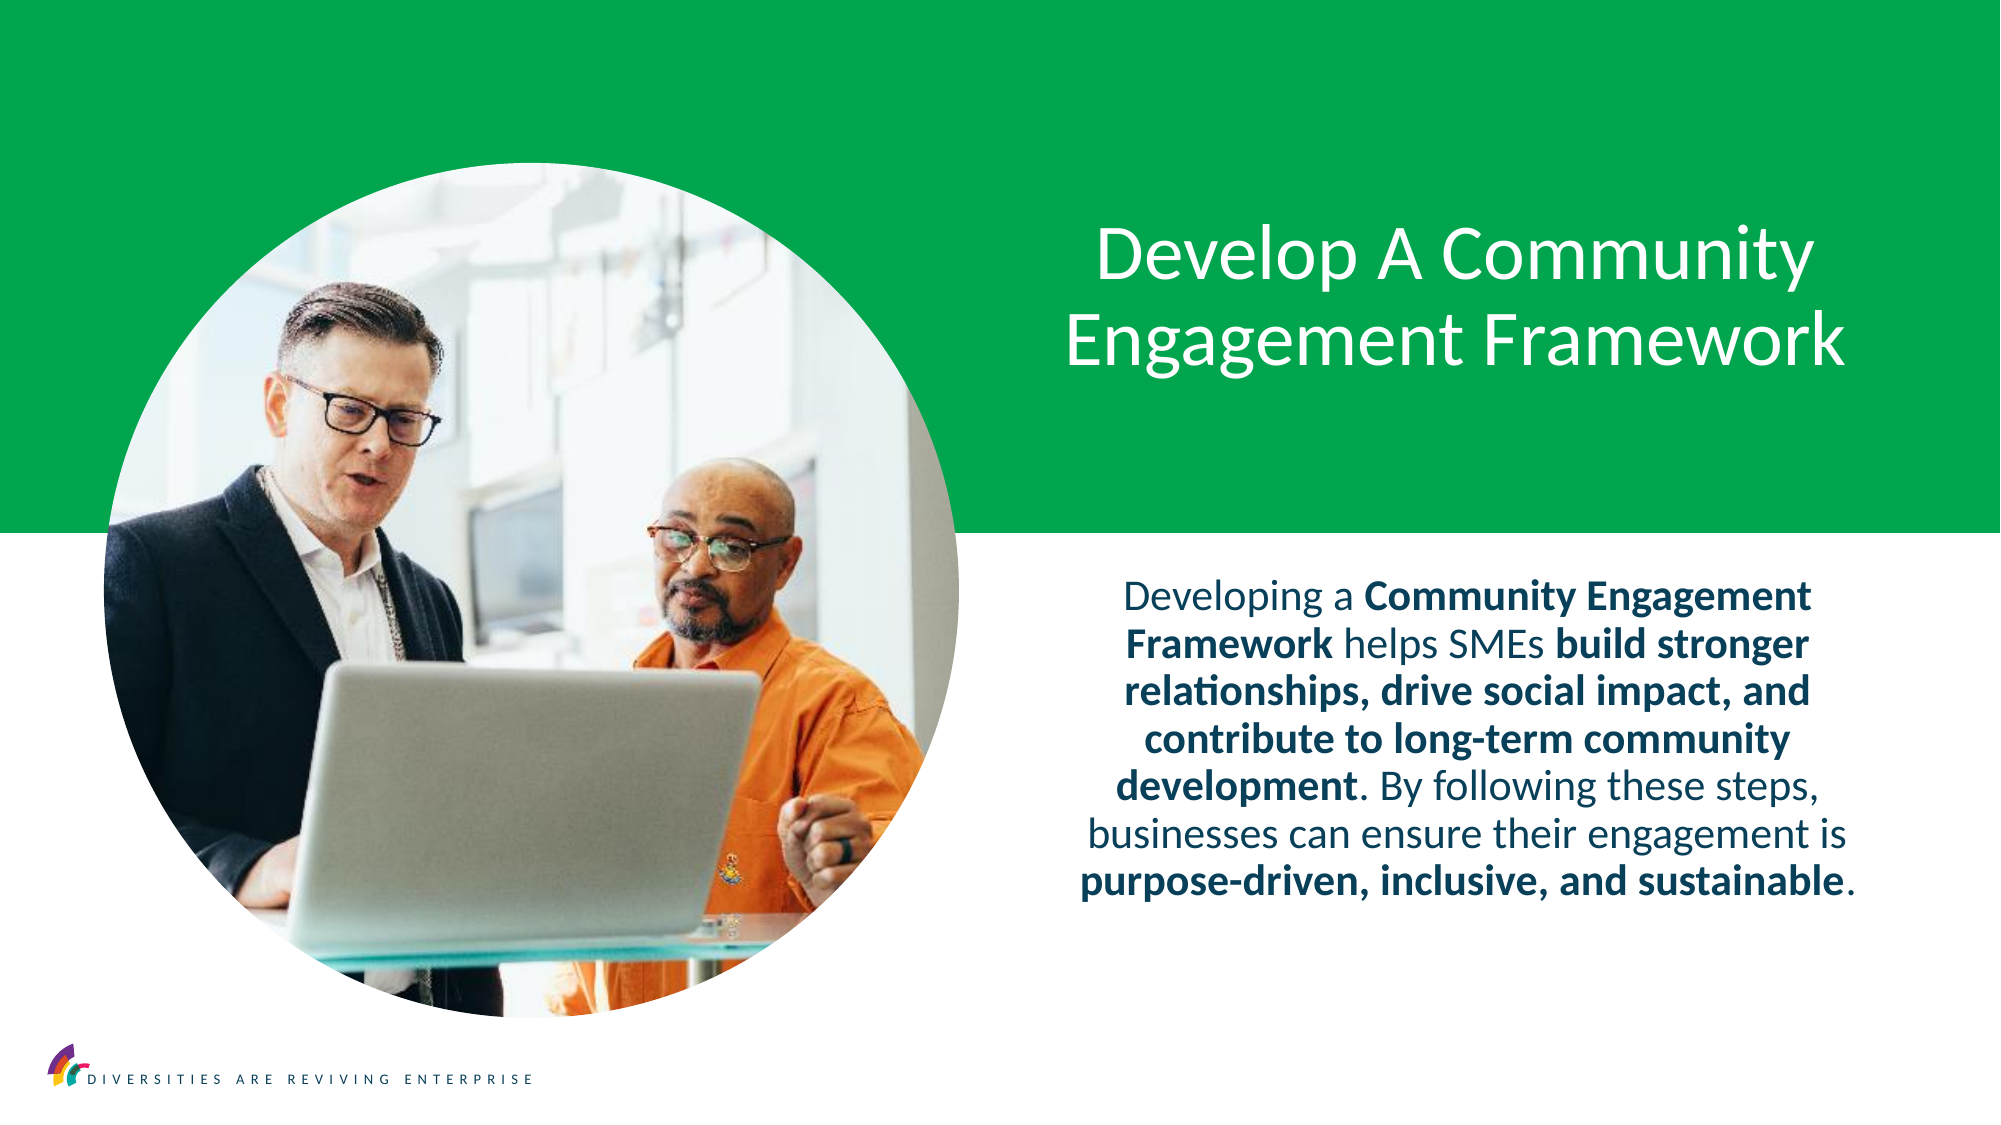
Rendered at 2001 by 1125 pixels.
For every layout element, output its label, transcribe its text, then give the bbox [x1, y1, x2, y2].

list Developing a Community Engagement Framework helps SMEs build stronger relationships, drive social impact, and contribute to long-term community development. By following these steps, businesses can ensure their engagement is purpose-driven, inclusive, and sustainable. [1053, 565, 1883, 949]
list Develop A Community Engagement Framework [1041, 272, 1871, 428]
picture [103, 162, 959, 1018]
